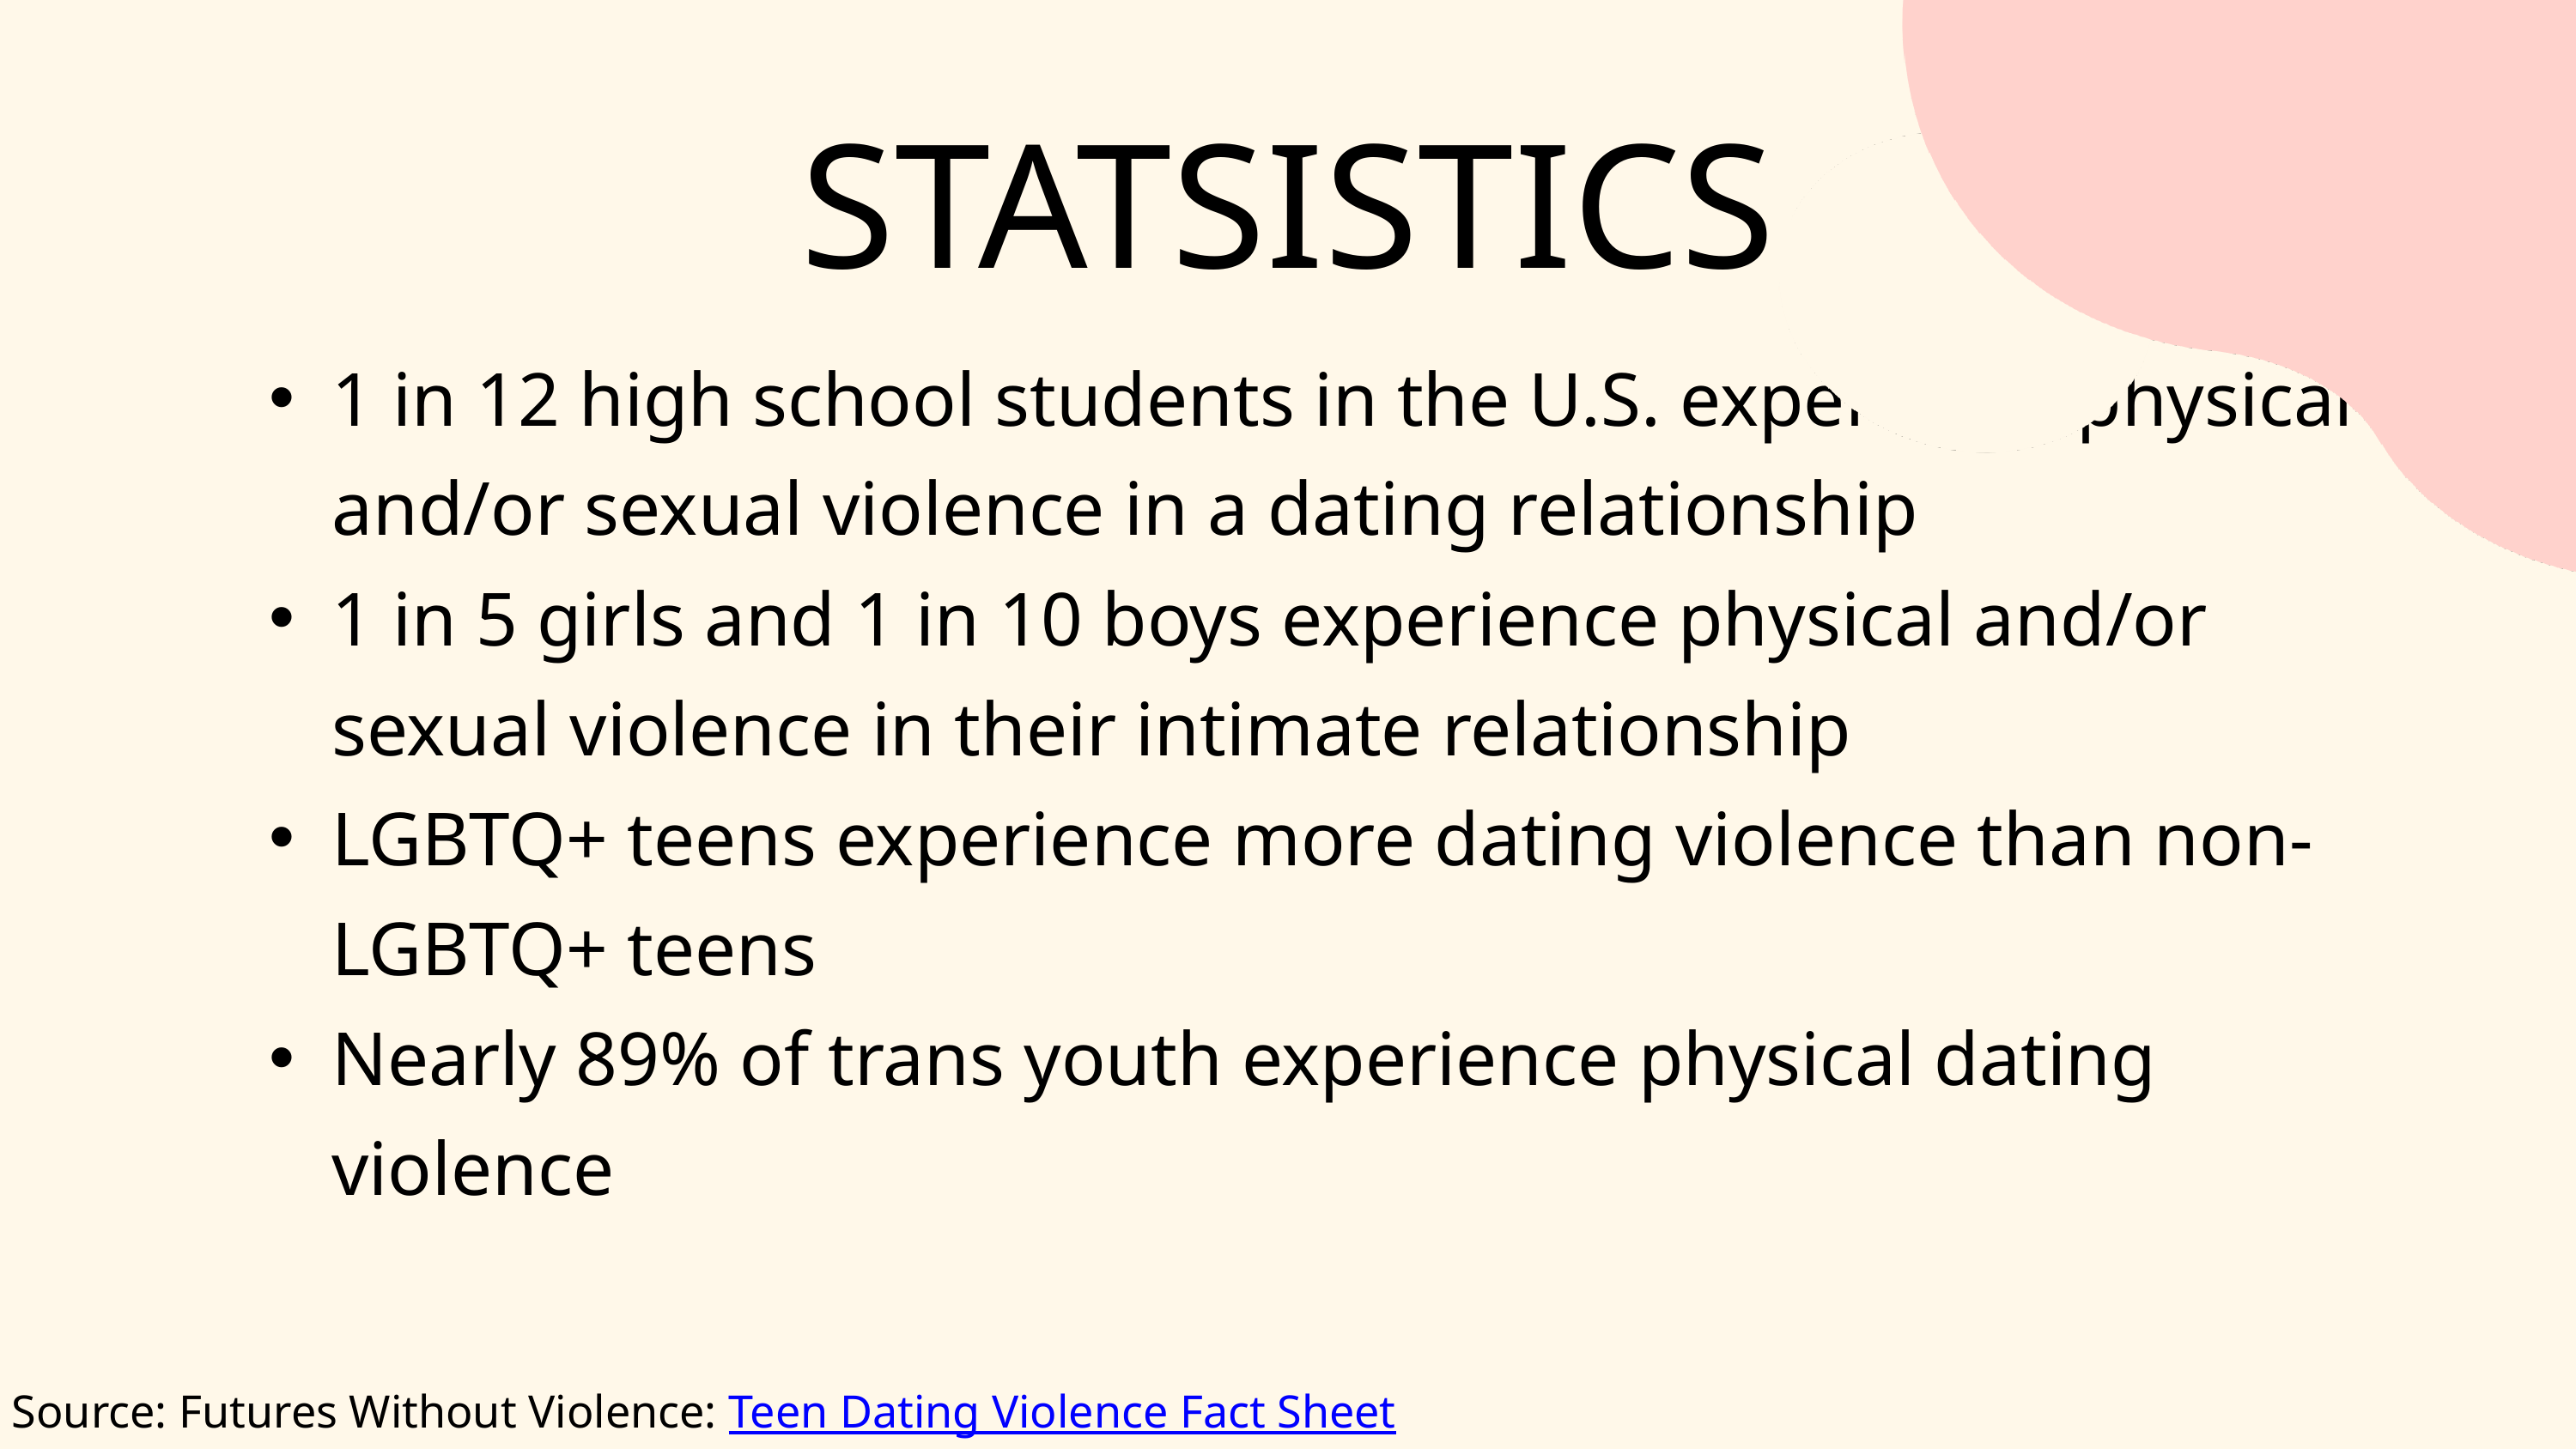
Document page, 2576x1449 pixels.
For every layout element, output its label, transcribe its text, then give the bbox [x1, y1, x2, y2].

text_box Source: Futures Without Violence: Teen Dating Violence Fact Sheet [12, 1385, 1755, 1445]
text_box STATSISTICS [700, 96, 1815, 303]
text_box 1 in 12 high school students in the U.S. experience physical and/or sexual violence in a dating relationship 1 in 5 girls and 1 in 10 boys experience physical and/or sexual violence in their intimate relationship LGBTQ+ teens experience more dating violence than non-LGBTQ+ teens Nearly 89% of trans youth experience physical dating violence [207, 330, 2369, 1210]
text_box [1754, 0, 2576, 573]
